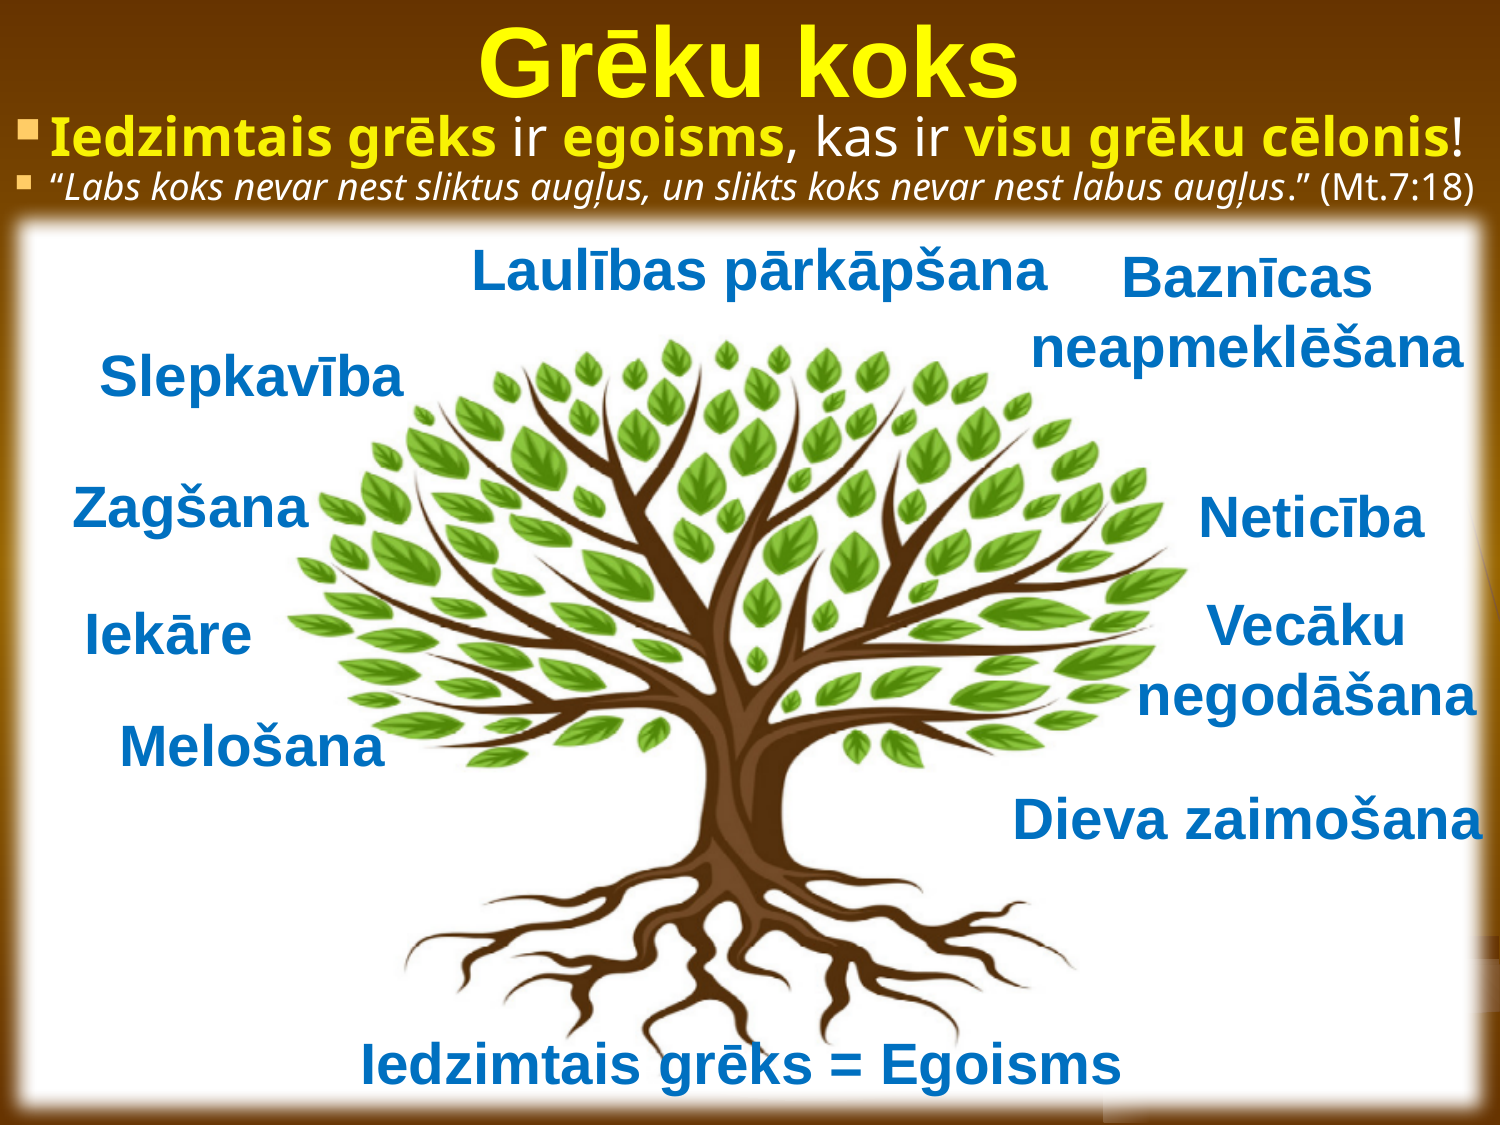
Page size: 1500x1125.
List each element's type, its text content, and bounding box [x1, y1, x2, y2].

picture [0, 201, 1500, 1125]
text_box Iedzimtais grēks ir egoisms, kas ir visu grēku cēlonis! “Labs koks nevar nest sliktus augļus, un slikts koks nevar nest labus augļus.” (Mt.7:18) [0, 107, 1500, 201]
title Grēku koks [0, 0, 1500, 107]
